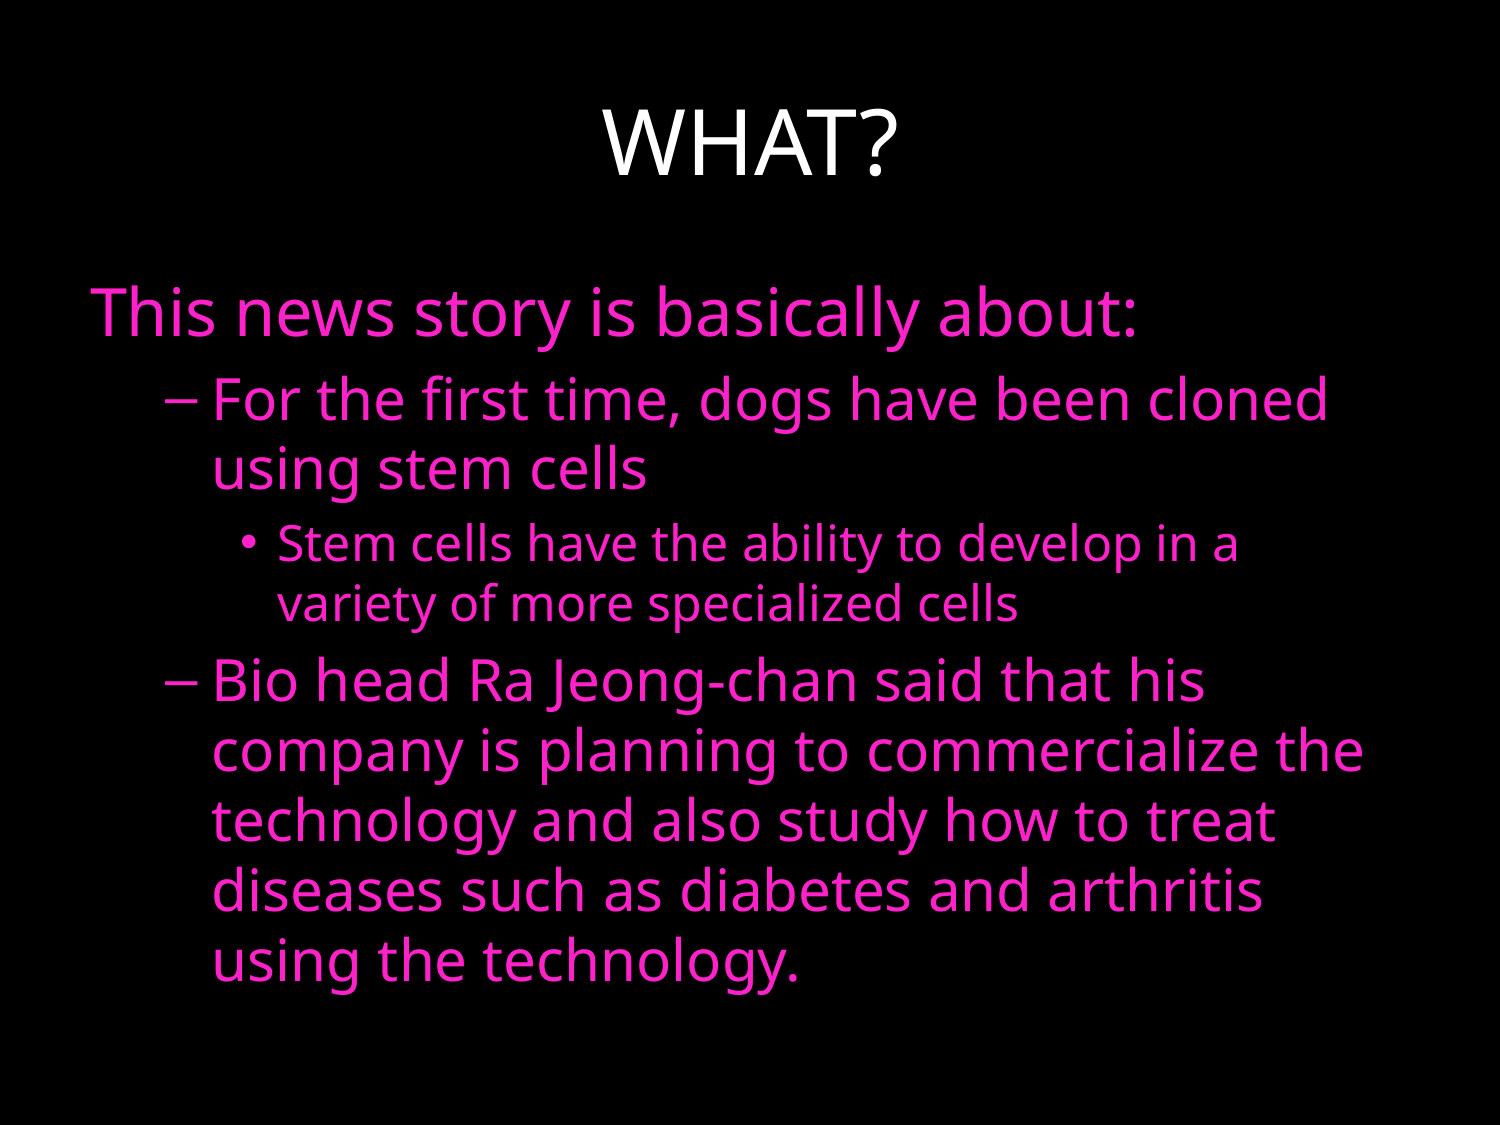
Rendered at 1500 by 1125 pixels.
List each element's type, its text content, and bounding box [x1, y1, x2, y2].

title WHAT? [75, 45, 1425, 233]
list This news story is basically about: For the first time, dogs have been cloned using stem cells Stem cells have the ability to develop in a variety of more specialized cells Bio head Ra Jeong-chan said that his company is planning to commercialize the technology and also study how to treat diseases such as diabetes and arthritis using the technology. [75, 262, 1425, 1005]
